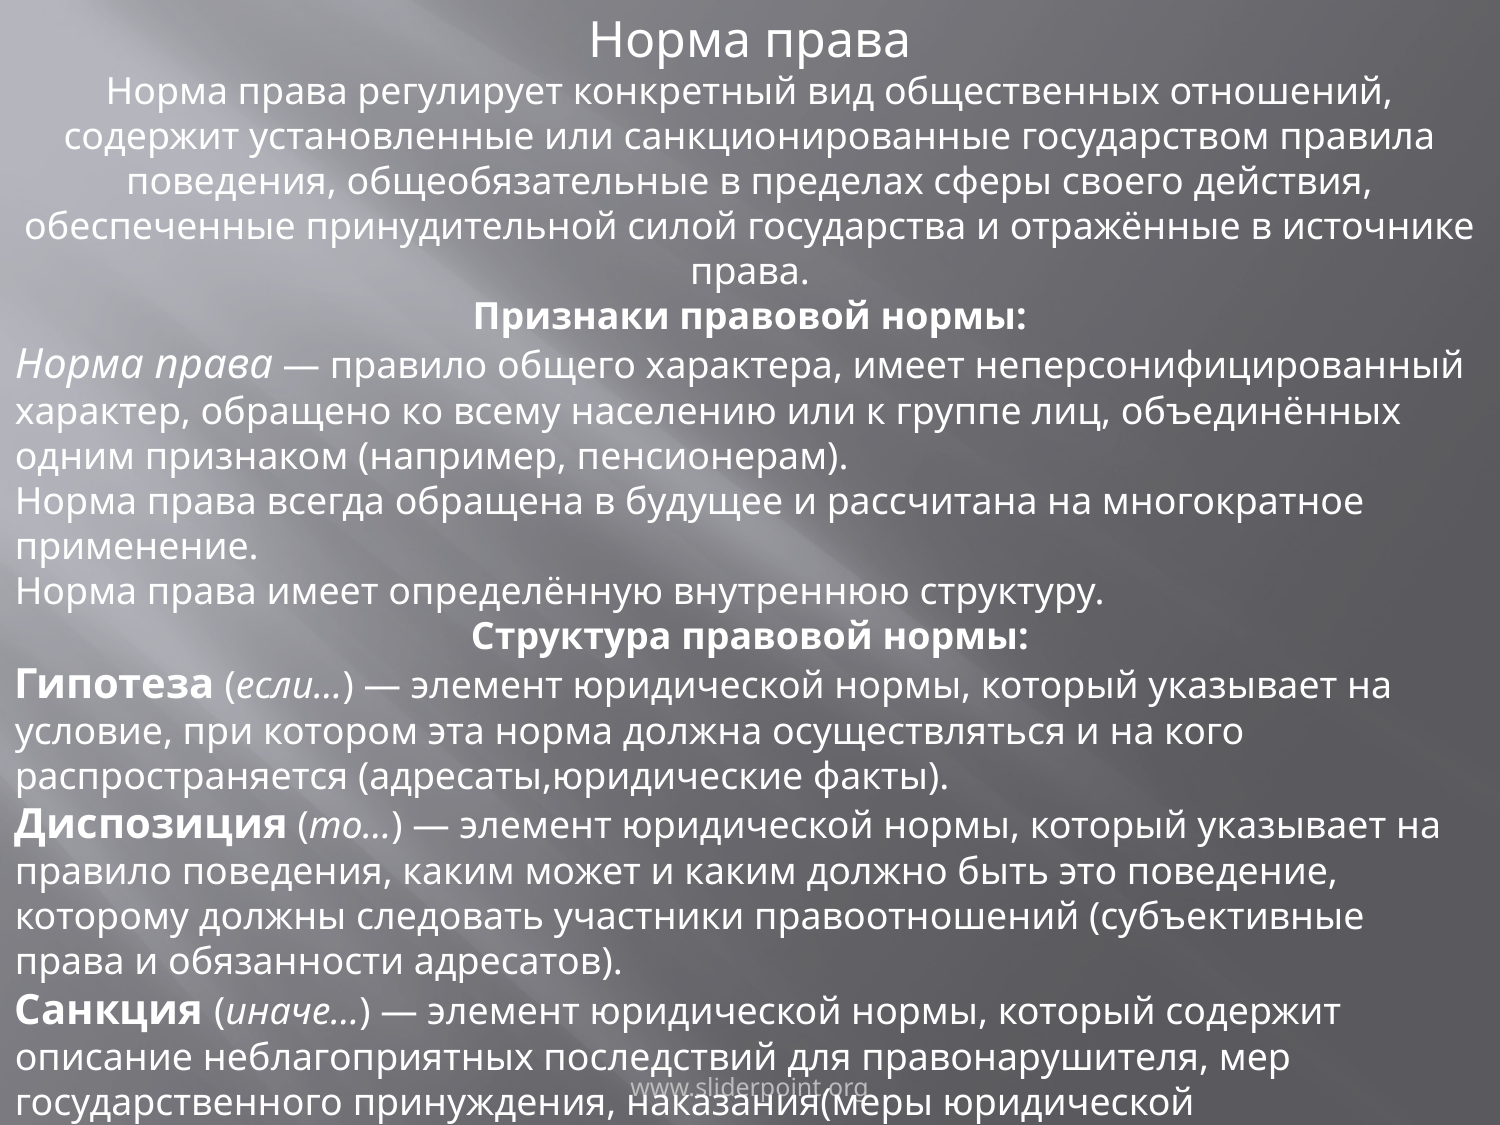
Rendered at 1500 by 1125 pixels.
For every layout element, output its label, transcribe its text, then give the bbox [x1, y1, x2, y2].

text_box Норма права Норма права регулирует конкретный вид общественных отношений, содержит установленные или санкционированные государством правила поведения, общеобязательные в пределах сферы своего действия, обеспеченные принудительной силой государства и отражённые в источнике права. Признаки правовой нормы: Норма права — правило общего характера, имеет неперсонифицированный характер, обращено ко всему населению или к группе лиц, объединённых одним признаком (например, пенсионерам). Норма права всегда обращена в будущее и рассчитана на многократное применение. Норма права имеет определённую внутреннюю структуру. Структура правовой нормы: Гипотеза (если…) — элемент юридической нормы, который указывает на условие, при котором эта норма должна осуществляться и на кого распространяется (адресаты,юридические факты). Диспозиция (то…) — элемент юридической нормы, который указывает на правило поведения, каким может и каким должно быть это поведение, которому должны следовать участники правоотношений (субъективные права и обязанности адресатов). Санкция (иначе…) — элемент юридической нормы, который содержит описание неблагоприятных последствий для правонарушителя, мер государственного принуждения, наказания(меры юридической ответственности). Все нормы права в совокупности составляют систему права, а регулирующие определённый круг общественных отношений — отрасль права. Внутри отраслей, нормы также группируются в правовые институты. [0, 0, 1500, 1125]
footer www.sliderpoint.org [512, 1052, 988, 1113]
